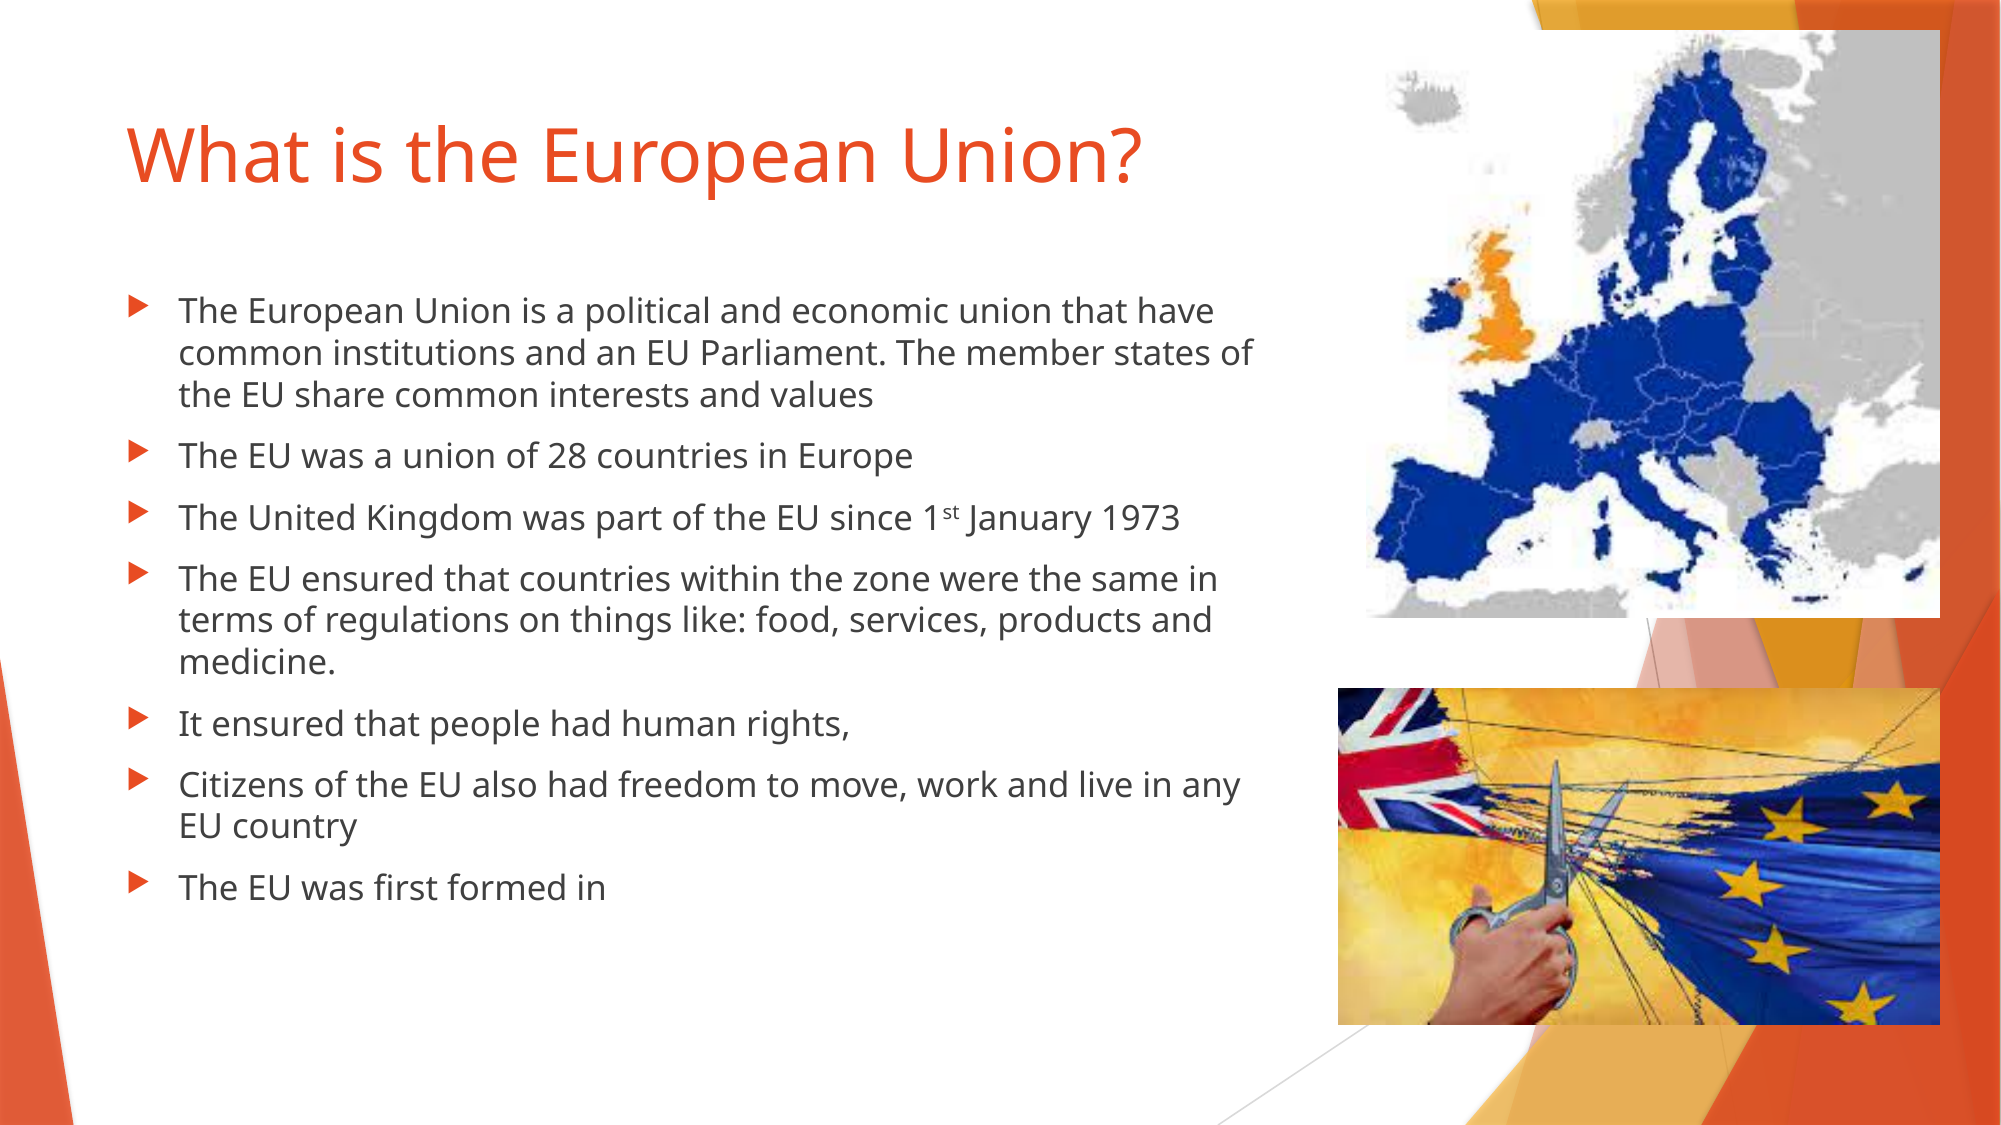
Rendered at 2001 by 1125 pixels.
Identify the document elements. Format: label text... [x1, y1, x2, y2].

list The European Union is a political and economic union that have common institutions and an EU Parliament. The member states of the EU share common interests and values The EU was a union of 28 countries in Europe The United Kingdom was part of the EU since 1st January 1973 The EU ensured that countries within the zone were the same in terms of regulations on things like: food, services, products and medicine. It ensured that people had human rights, Citizens of the EU also had freedom to move, work and live in any EU country The EU was first formed in [111, 281, 1281, 919]
picture [1365, 30, 1940, 618]
picture [1338, 687, 1940, 1026]
title What is the European Union? [111, 99, 1360, 317]
